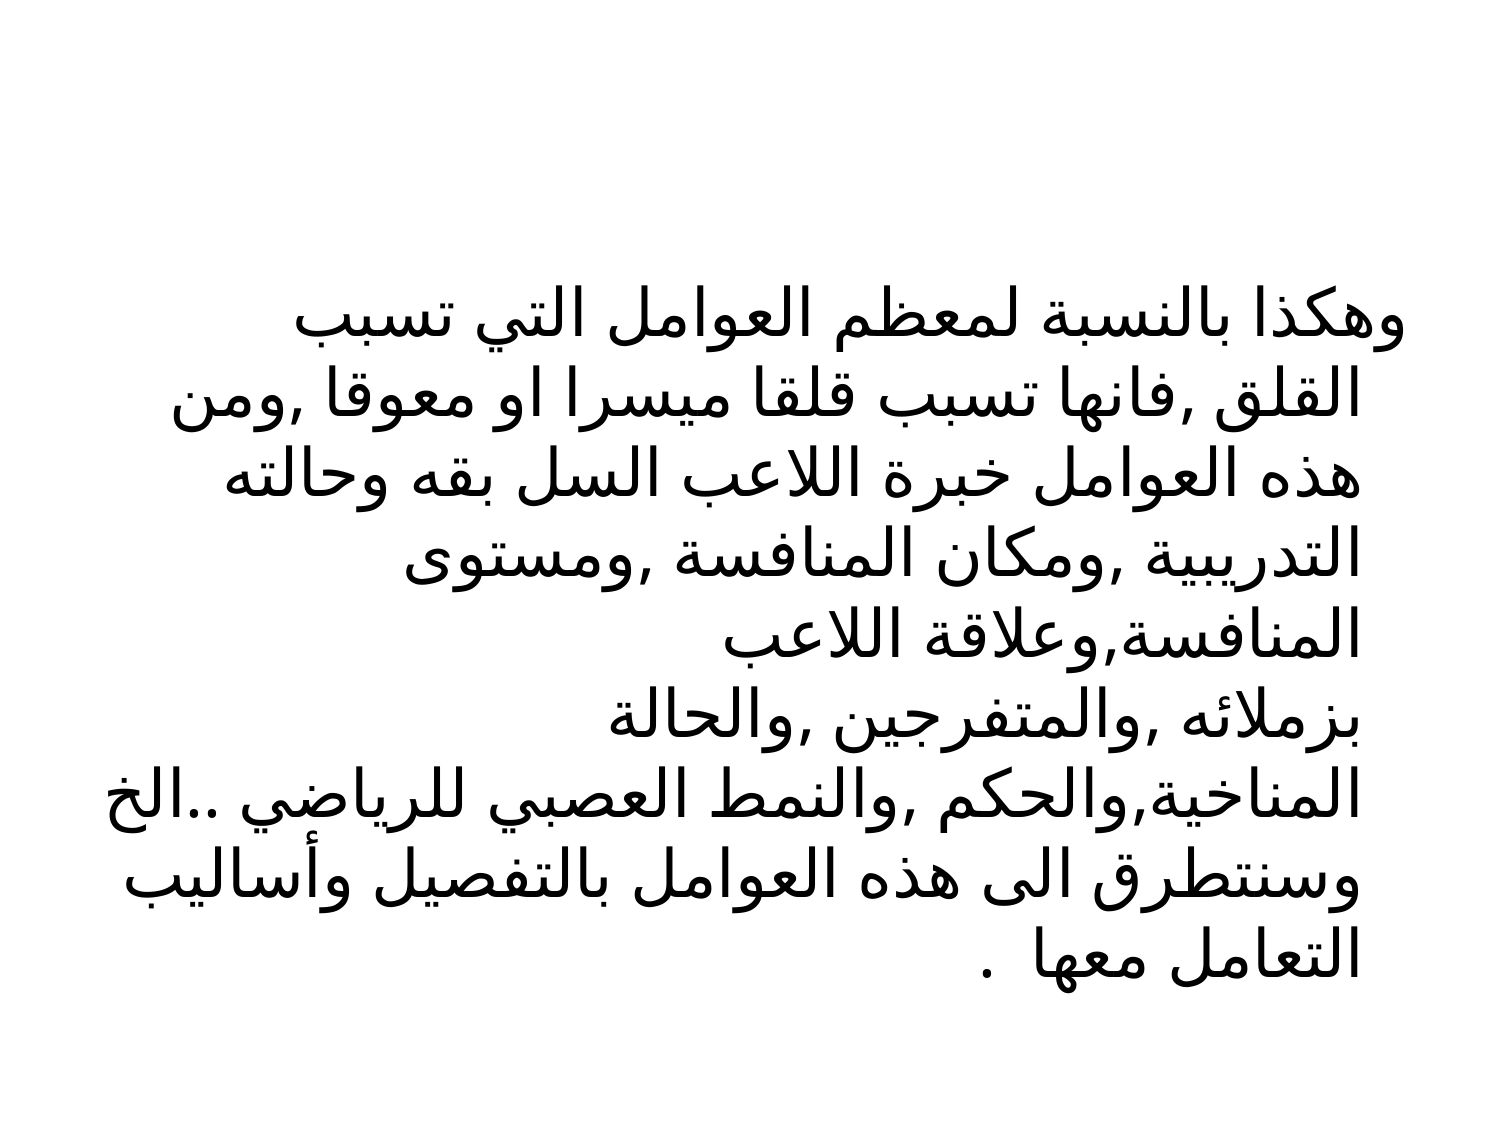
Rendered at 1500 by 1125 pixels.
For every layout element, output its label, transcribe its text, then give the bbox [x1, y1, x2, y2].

list وهكذا بالنسبة لمعظم العوامل التي تسبب القلق ,فانها تسبب قلقا ميسرا او معوقا ,ومن هذه العوامل خبرة اللاعب السل بقه وحالته التدريبية ,ومكان المنافسة ,ومستوى المنافسة,وعلاقة اللاعب بزملائه ,والمتفرجين ,والحالة المناخية,والحكم ,والنمط العصبي للرياضي ..الخ وسنتطرق الى هذه العوامل بالتفصيل وأساليب التعامل معها . [75, 262, 1425, 1005]
